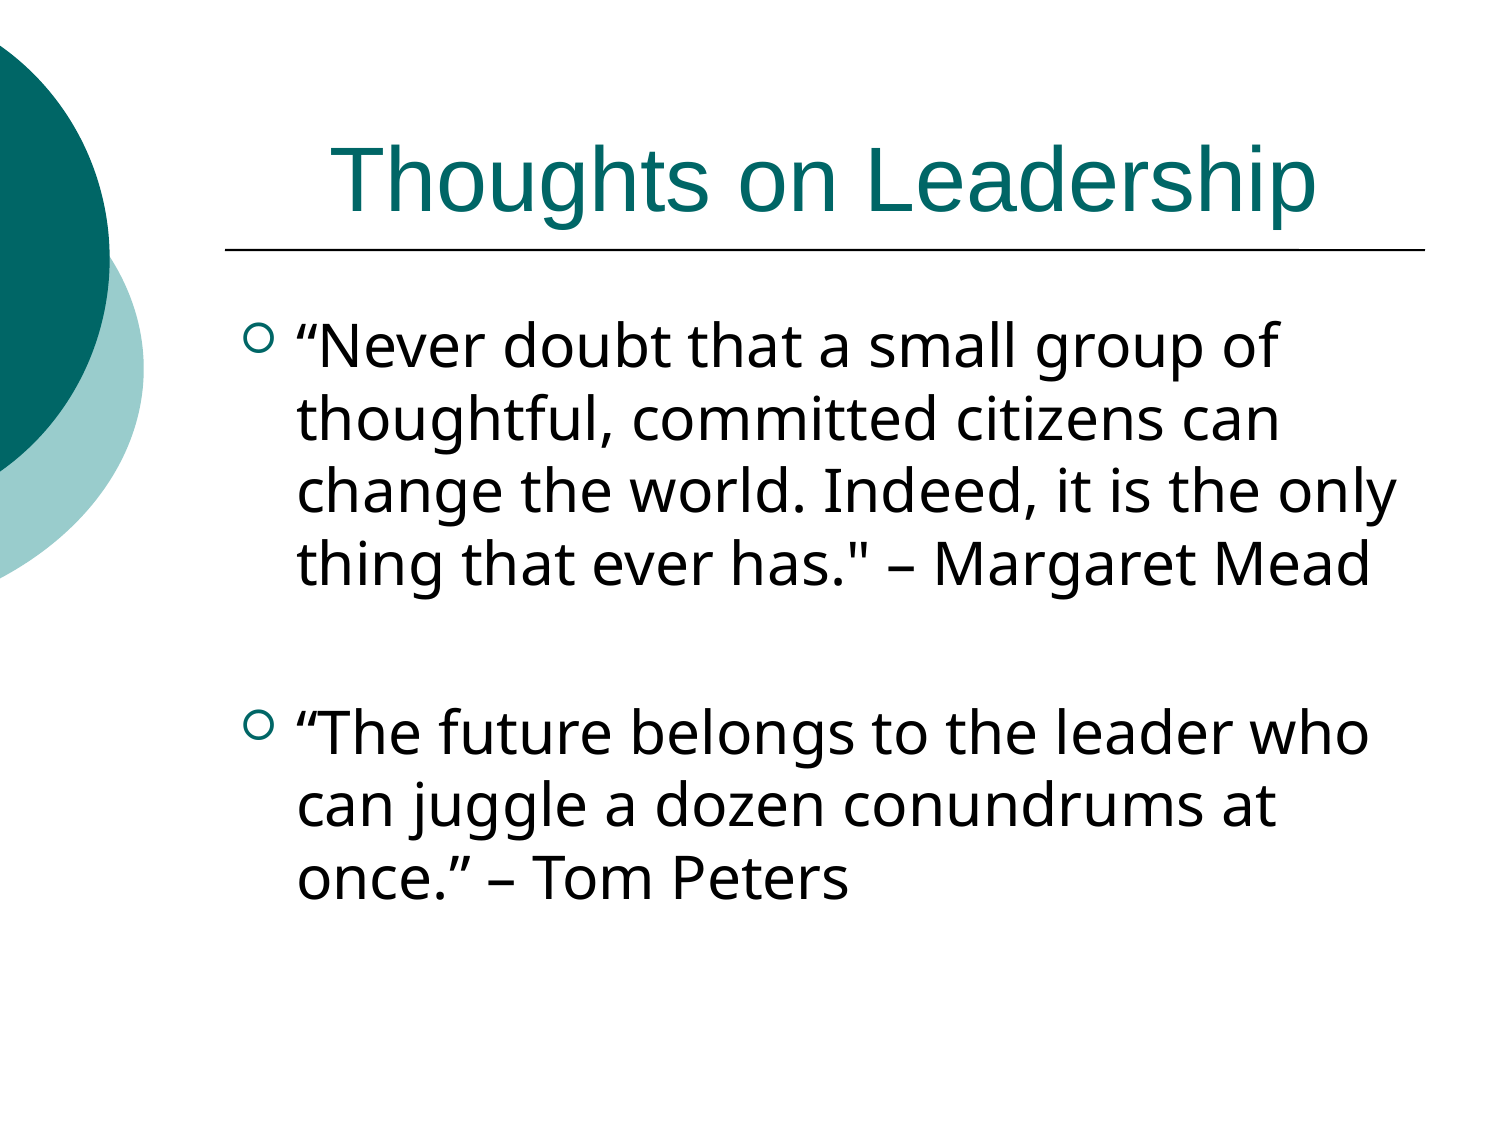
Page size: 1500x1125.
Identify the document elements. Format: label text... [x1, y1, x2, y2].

list “Never doubt that a small group of thoughtful, committed citizens can change the world. Indeed, it is the only thing that ever has." – Margaret Mead “The future belongs to the leader who can juggle a dozen conundrums at once.” – Tom Peters [224, 299, 1425, 975]
title Thoughts on Leadership [224, 49, 1425, 238]
